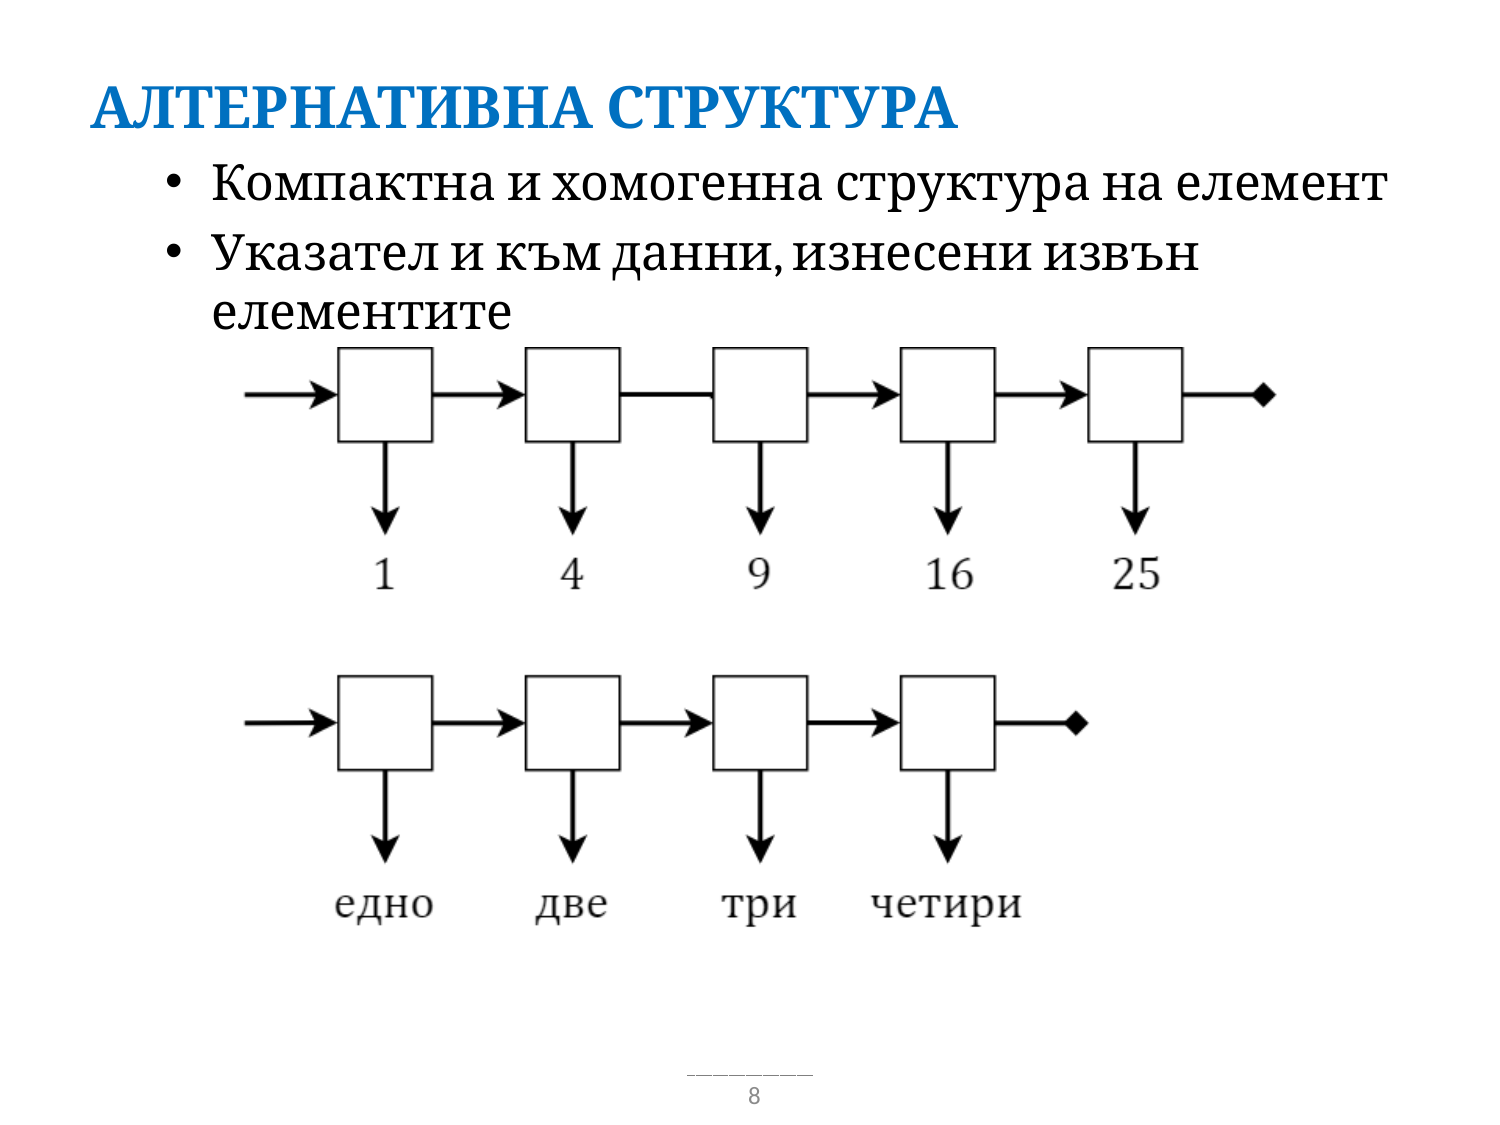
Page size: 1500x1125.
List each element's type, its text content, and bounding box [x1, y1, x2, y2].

list Алтернативна структура Компактна и хомогенна структура на елемент Указател и към данни, изнесени извън елементите [75, 62, 1450, 1063]
slide_number 8 [579, 1065, 930, 1125]
picture [224, 347, 1297, 939]
